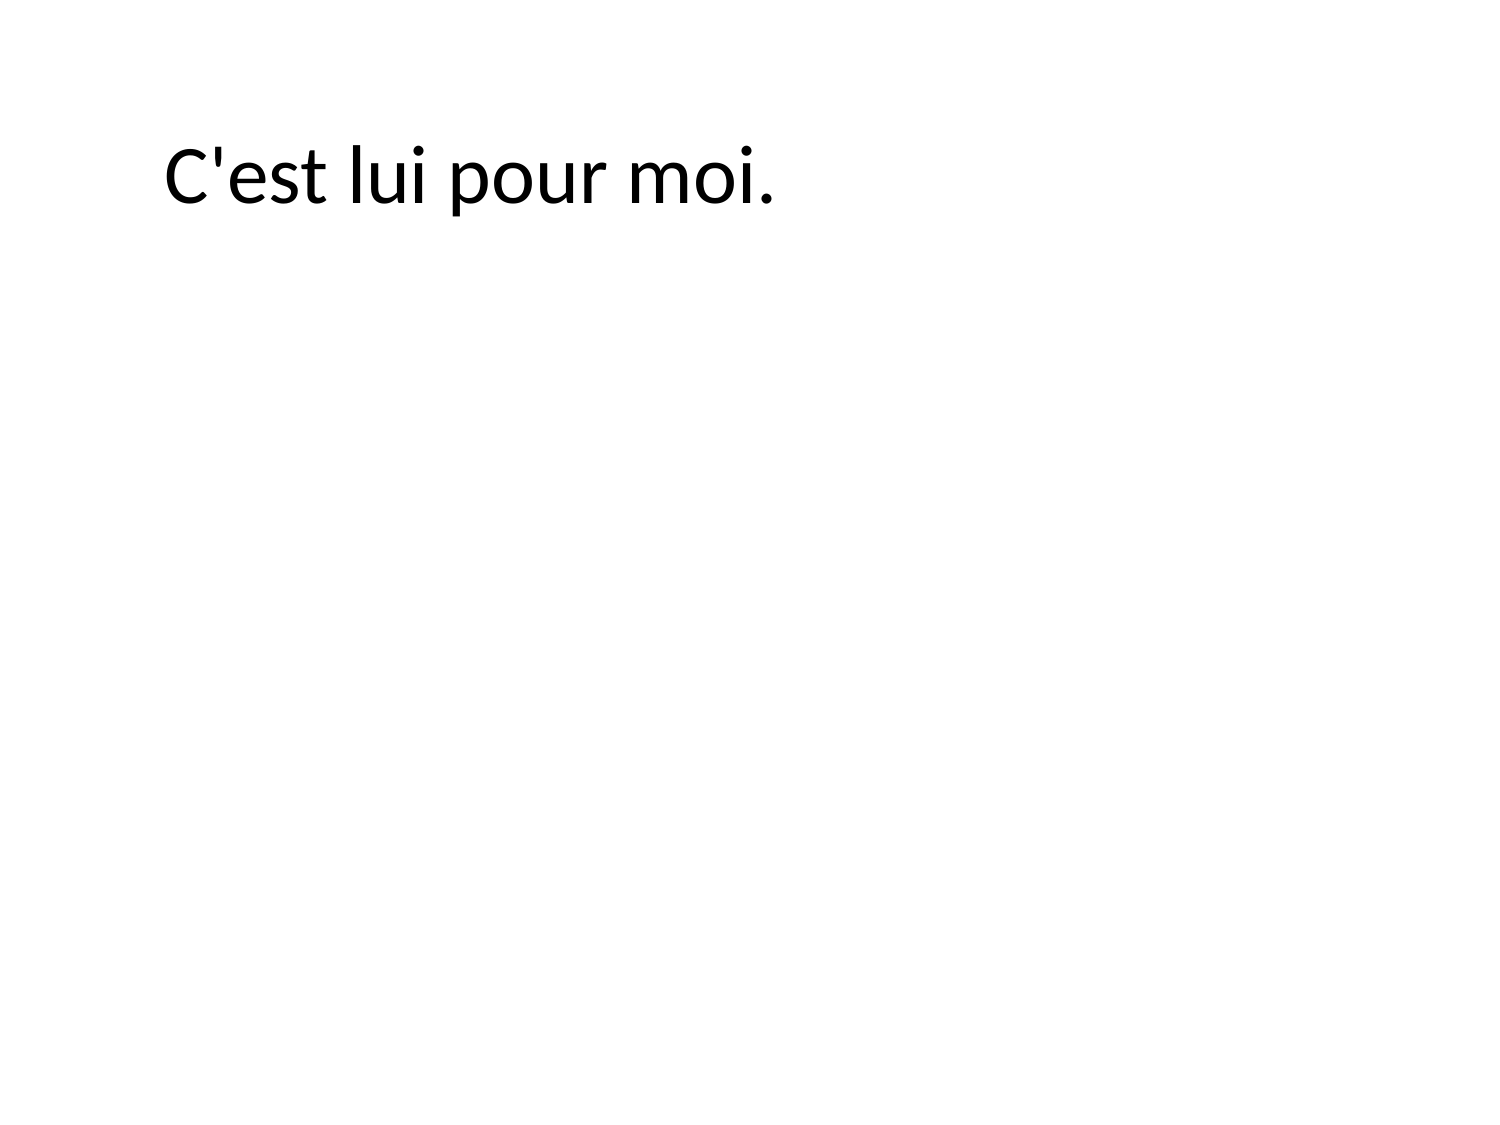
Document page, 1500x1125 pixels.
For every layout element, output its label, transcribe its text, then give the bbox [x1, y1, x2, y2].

text_box C'est lui pour moi. [149, 112, 1500, 228]
